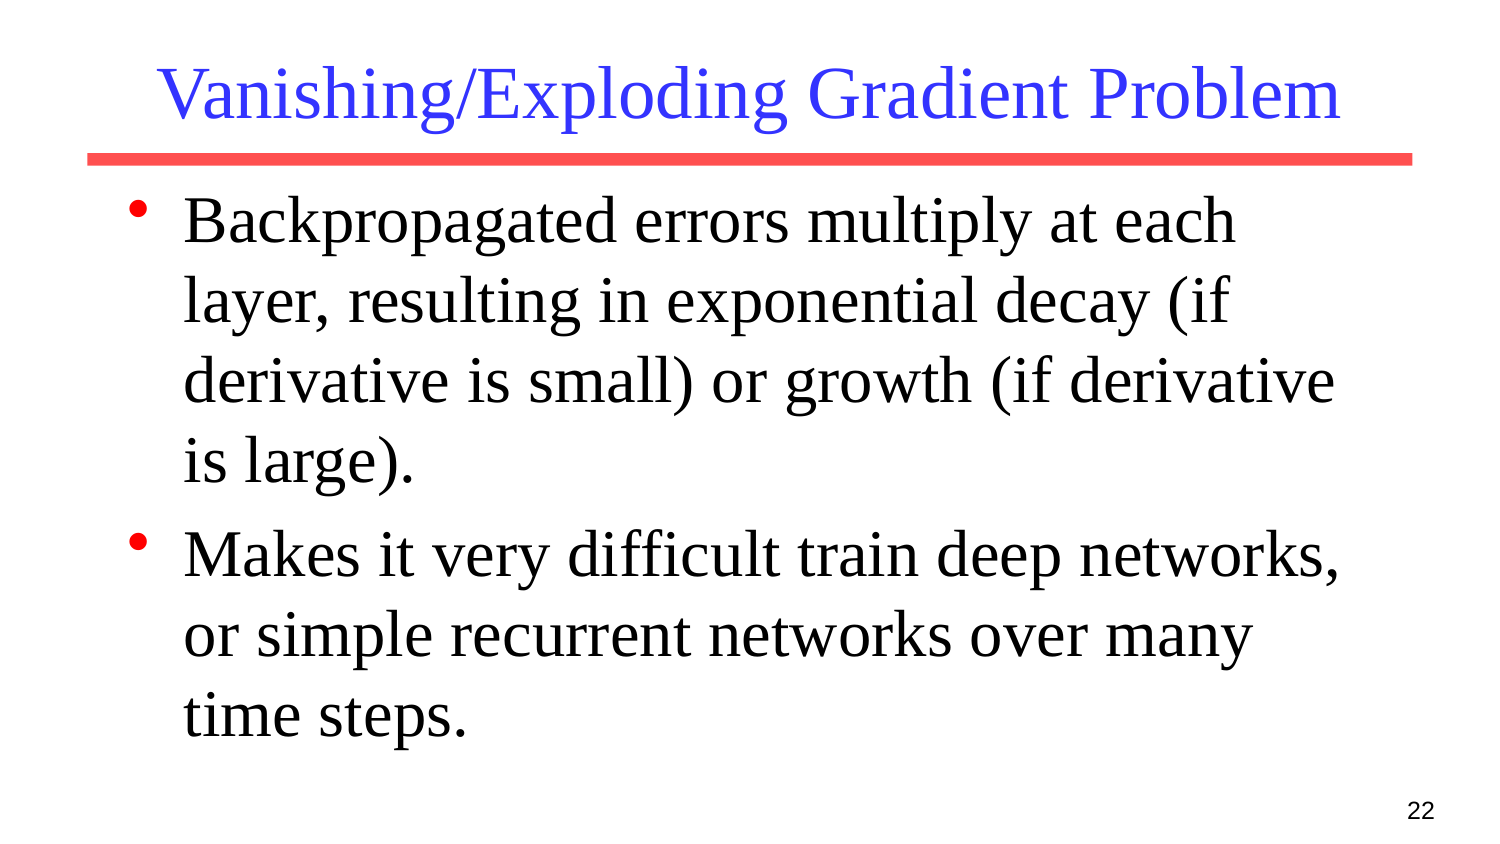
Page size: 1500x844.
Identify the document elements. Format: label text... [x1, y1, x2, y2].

list Backpropagated errors multiply at each layer, resulting in exponential decay (if derivative is small) or growth (if derivative is large). Makes it very difficult train deep networks, or simple recurrent networks over many time steps. [112, 168, 1388, 746]
slide_number 22 [1137, 787, 1451, 844]
title Vanishing/Exploding Gradient Problem [112, 27, 1388, 151]
